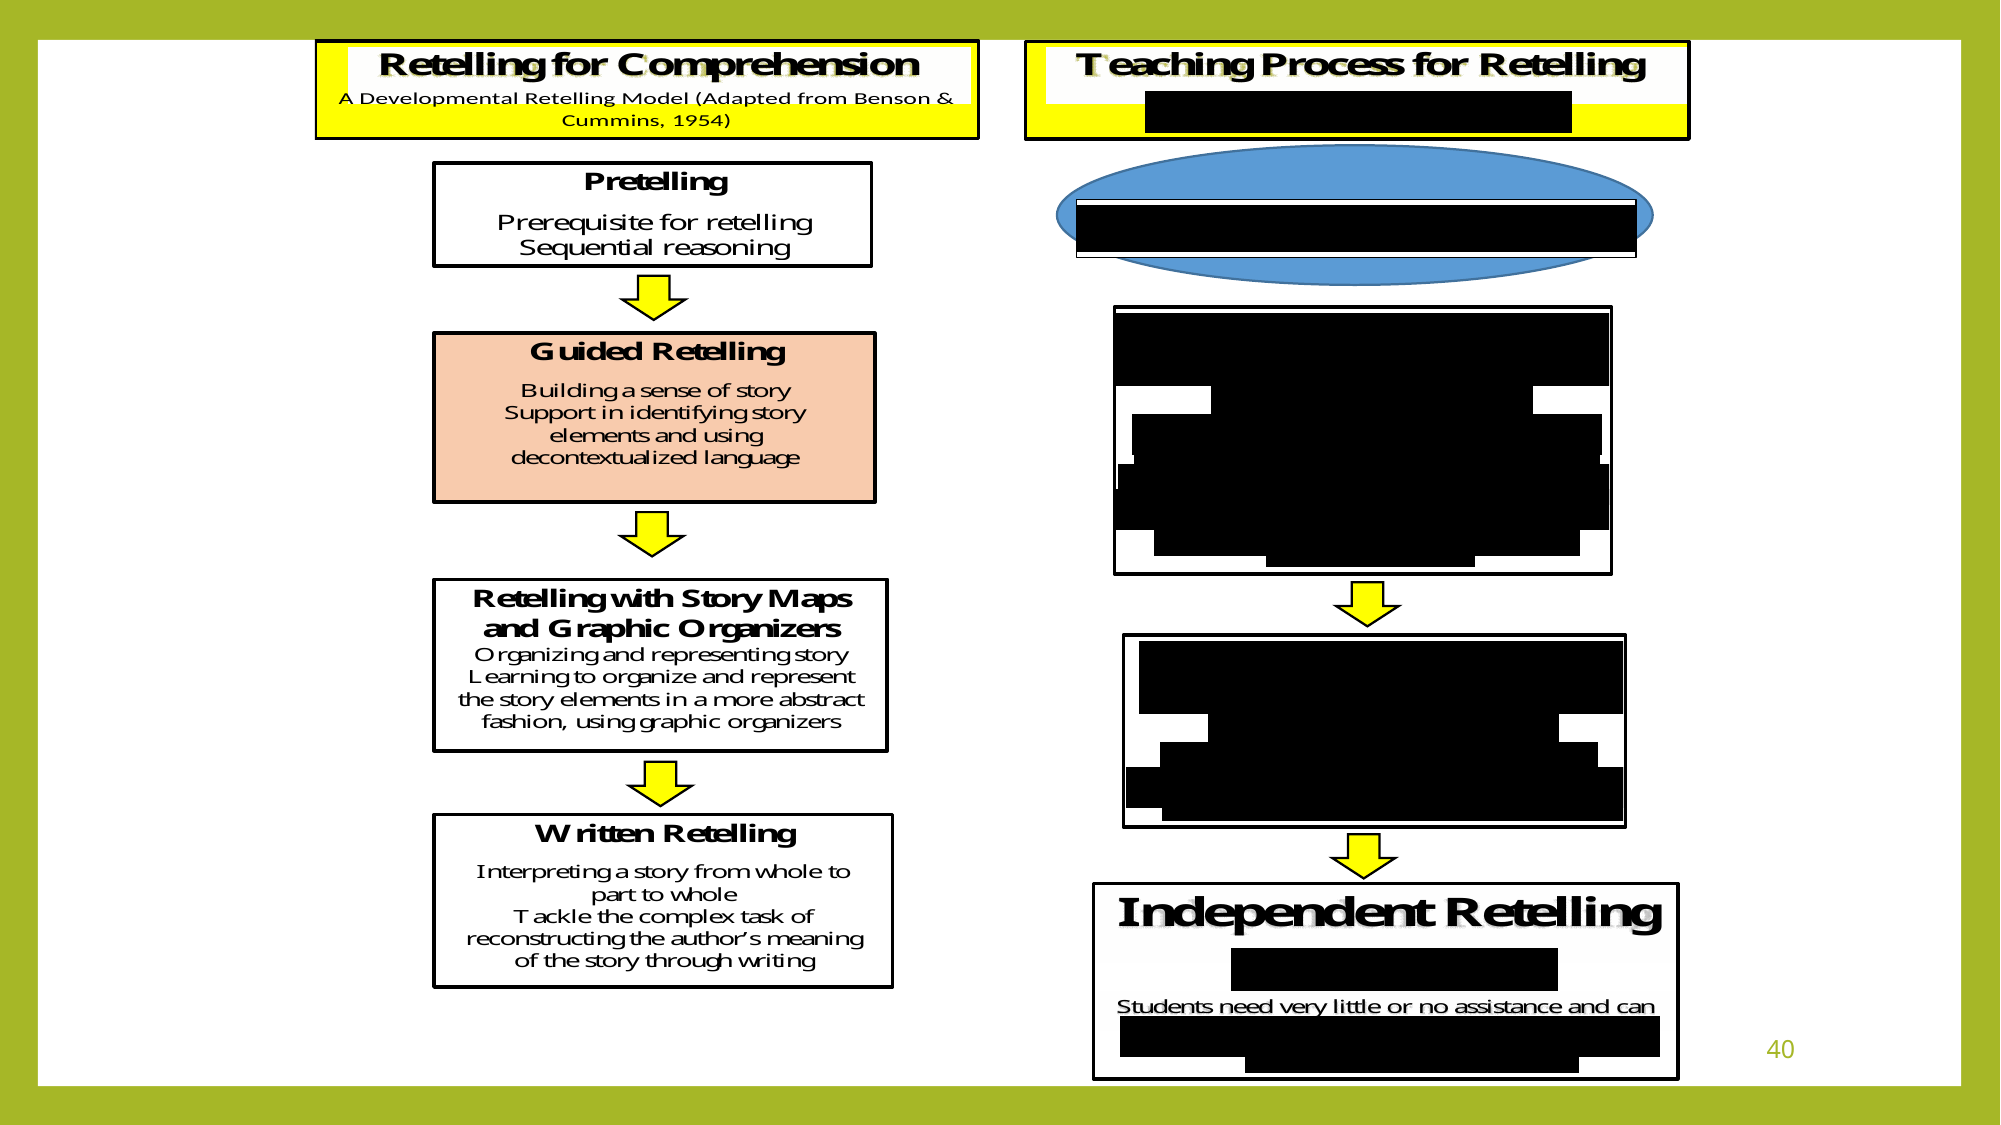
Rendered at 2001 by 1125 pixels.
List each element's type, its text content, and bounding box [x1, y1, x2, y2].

picture [314, 32, 1697, 1082]
slide_number 40 [1702, 1020, 1811, 1081]
